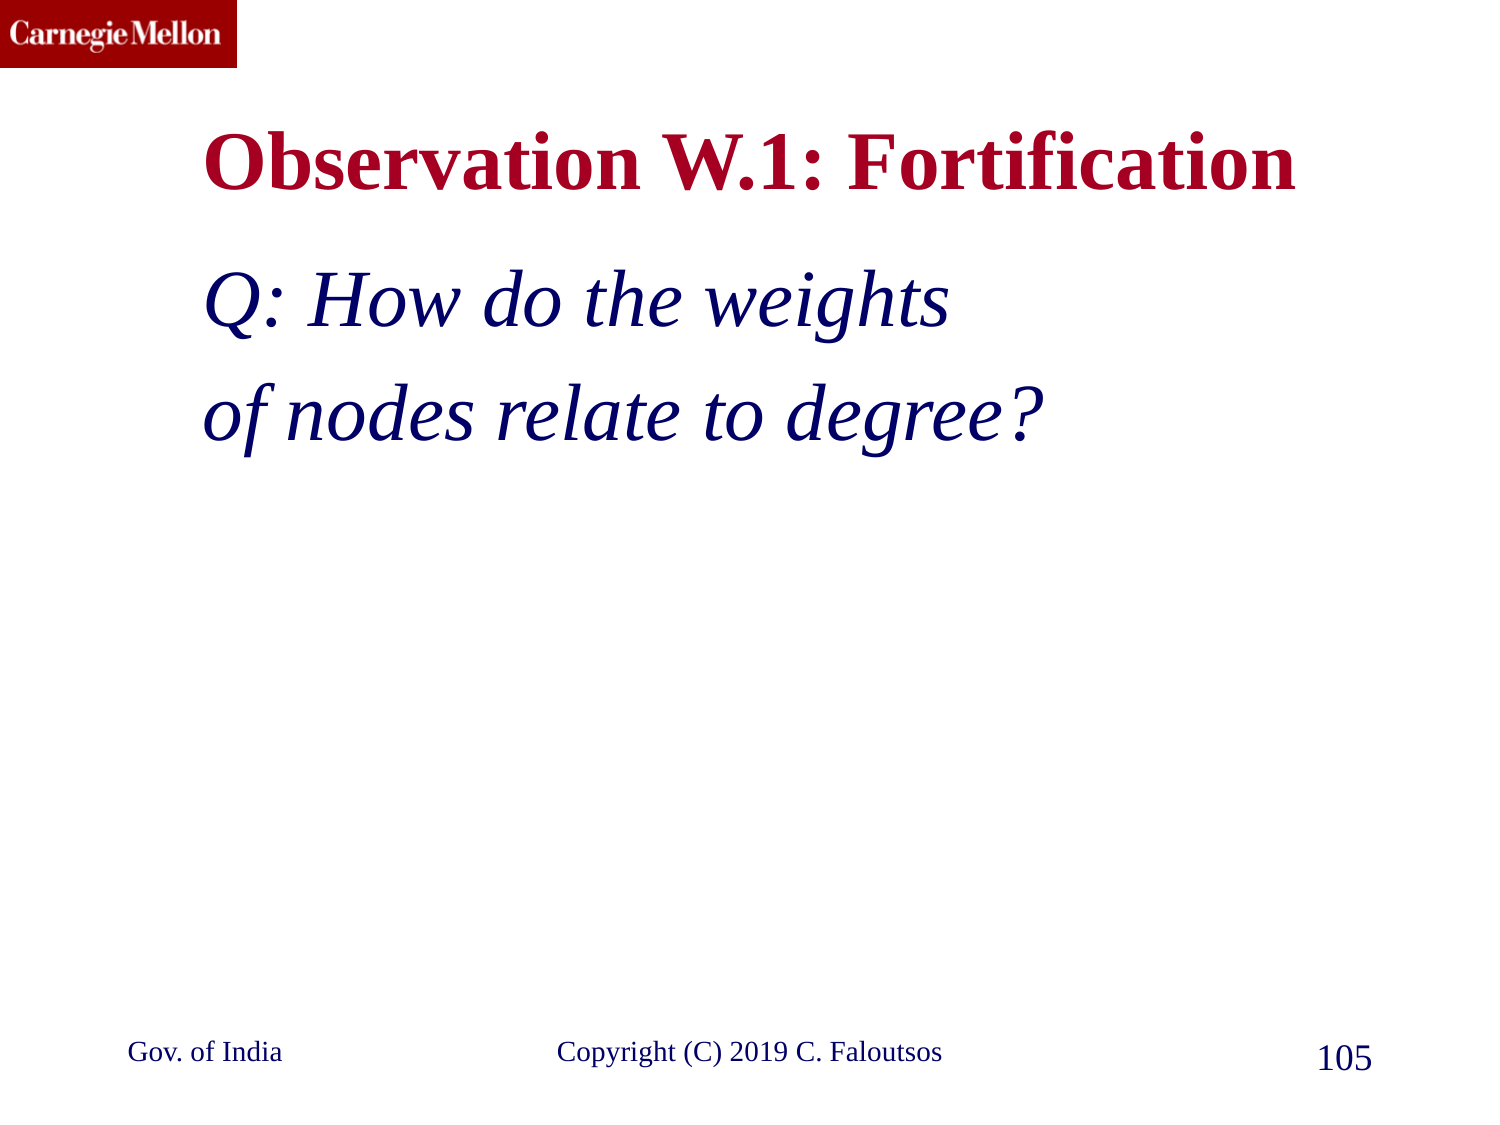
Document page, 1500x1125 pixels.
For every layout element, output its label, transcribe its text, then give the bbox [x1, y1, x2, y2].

slide_number 105 [1074, 1024, 1388, 1101]
slide_number Gov. of India [112, 1024, 426, 1101]
footer Copyright (C) 2019 C. Faloutsos [512, 1024, 988, 1101]
picture [0, 0, 237, 68]
list Q: How do the weights of nodes relate to degree? [112, 237, 1388, 1001]
title Observation W.1: Fortification [112, 99, 1388, 213]
